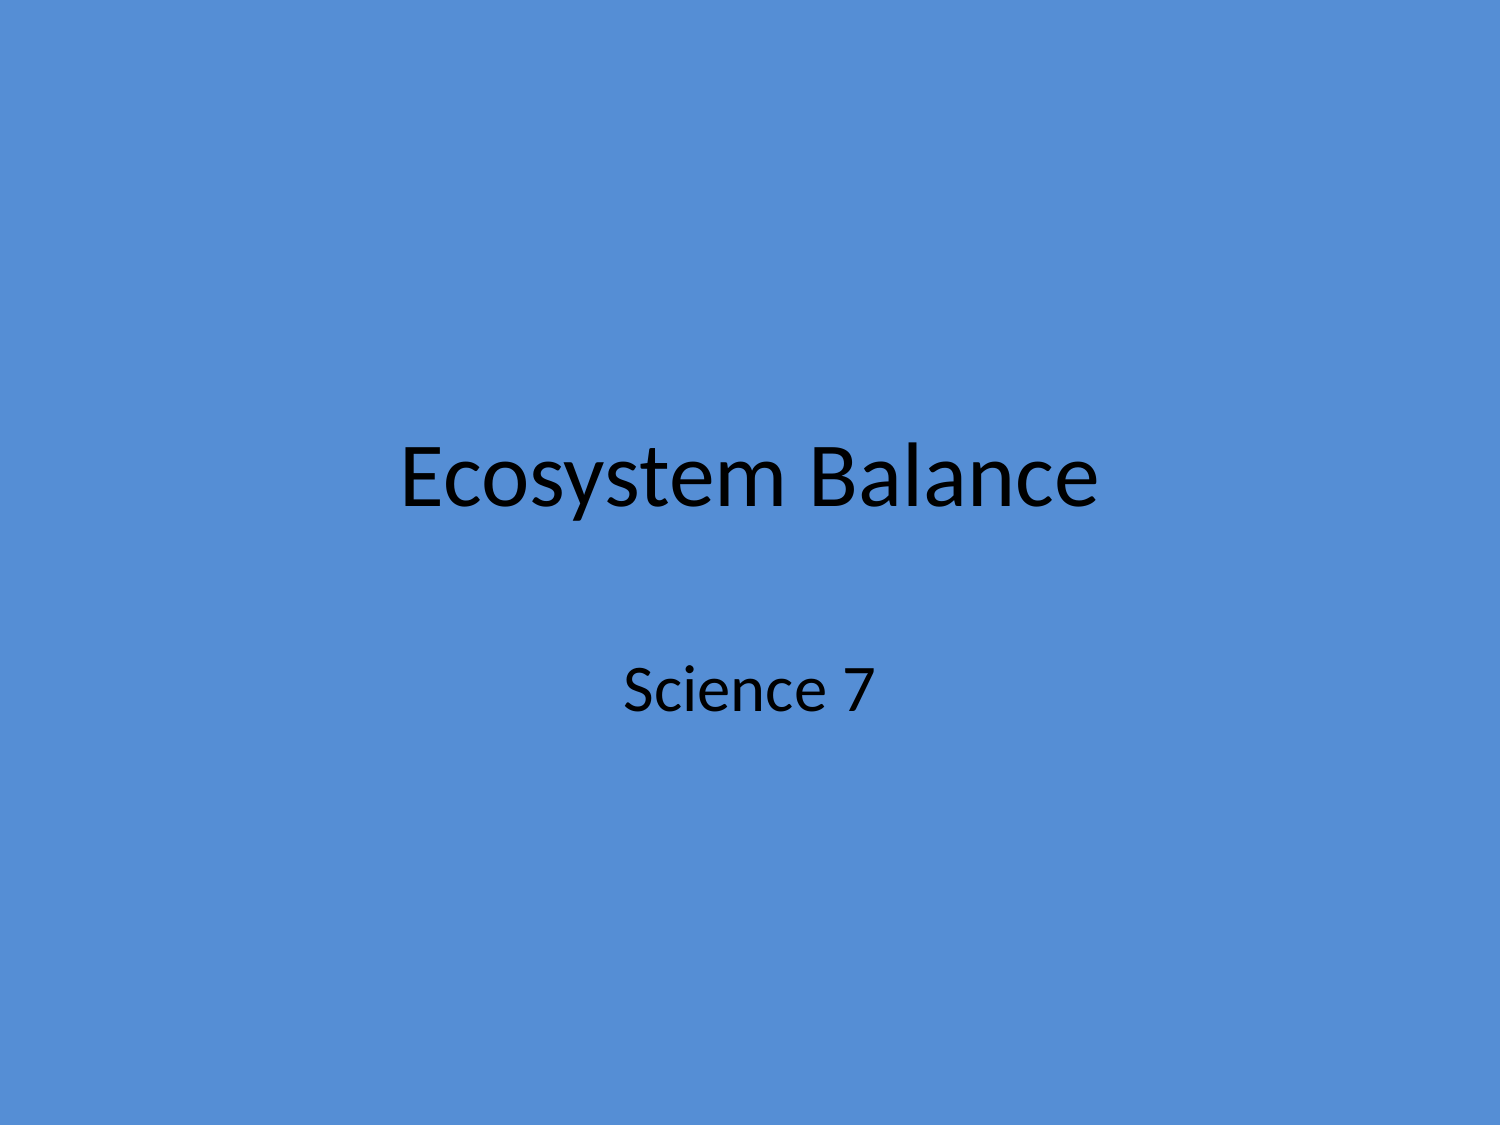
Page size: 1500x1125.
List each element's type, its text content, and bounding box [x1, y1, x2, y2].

title Ecosystem Balance [112, 349, 1388, 591]
subtitle Science 7 [225, 637, 1275, 925]
